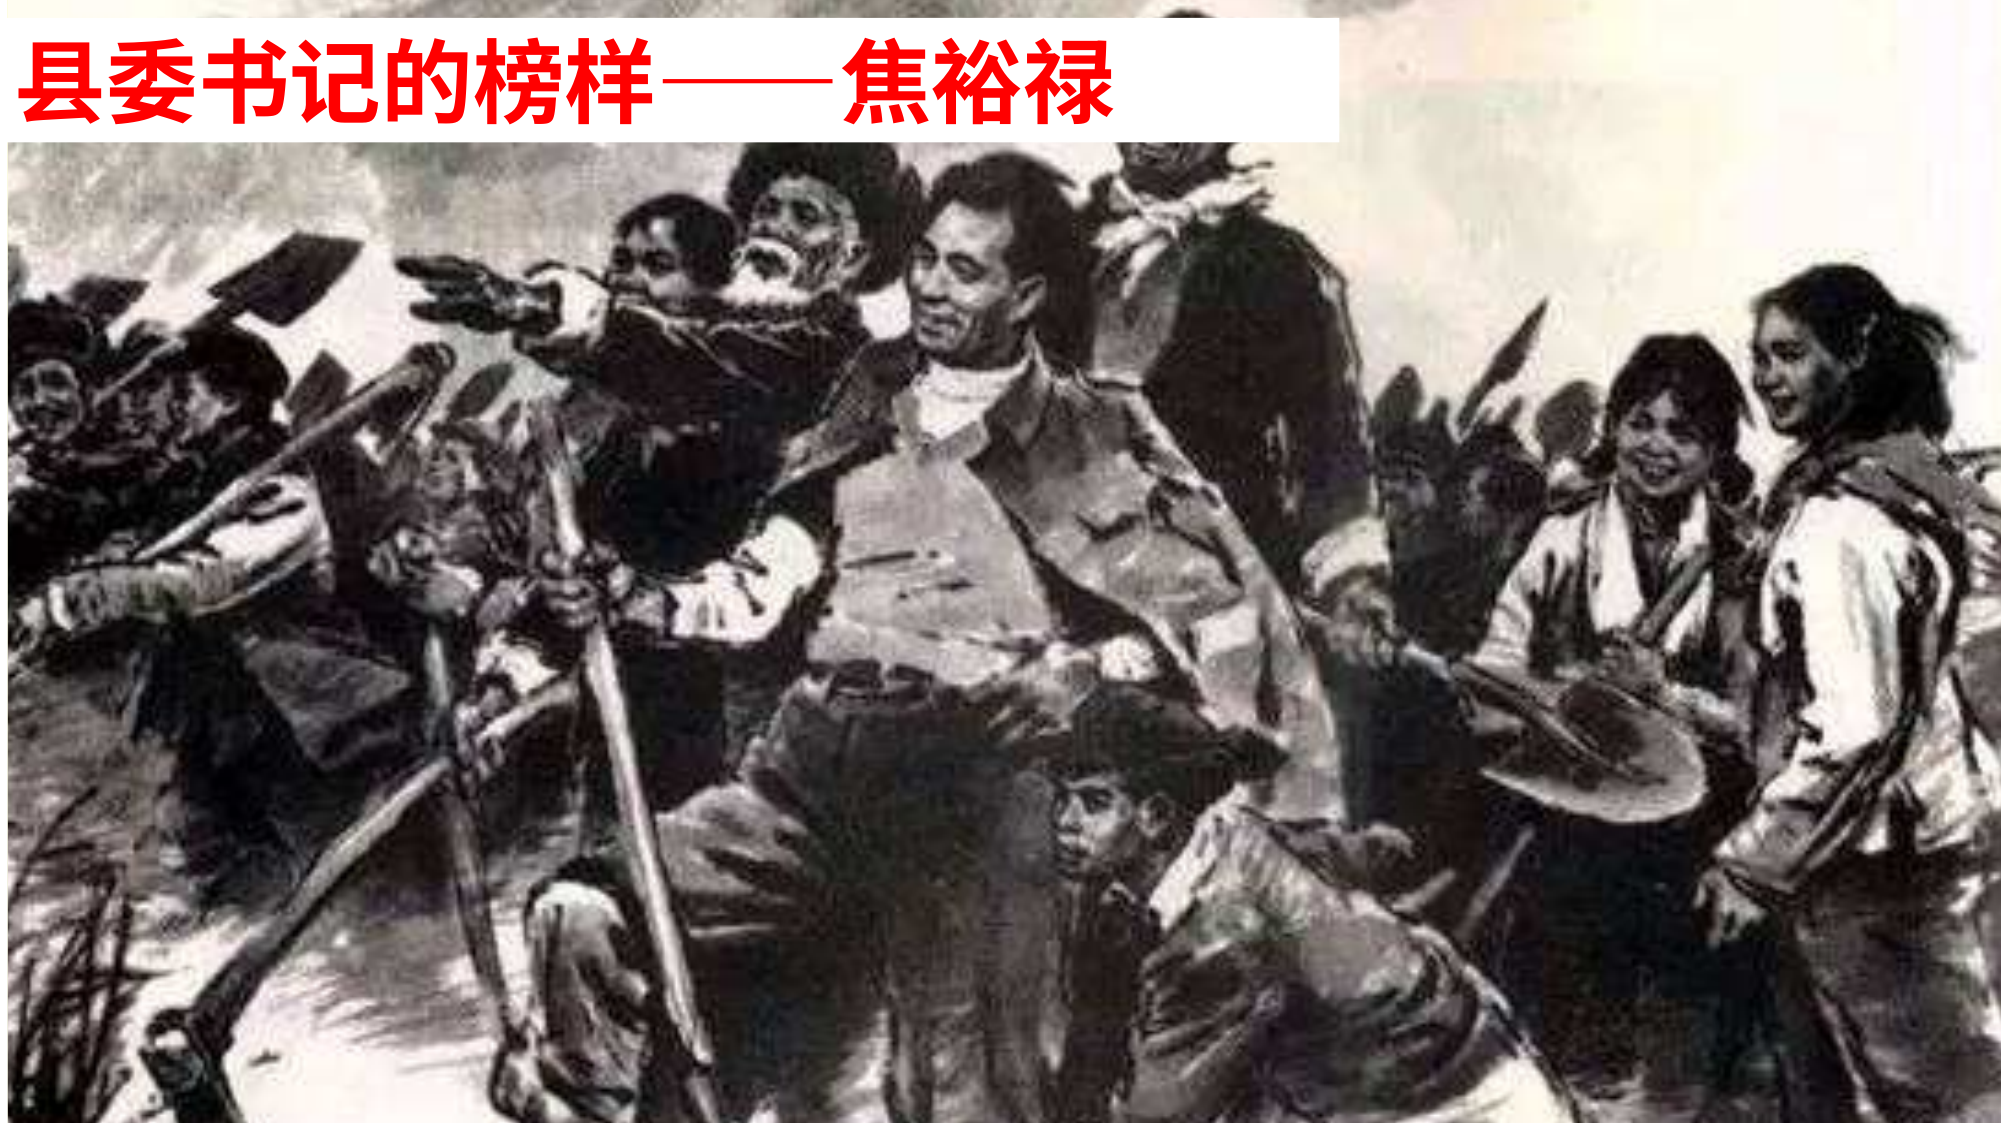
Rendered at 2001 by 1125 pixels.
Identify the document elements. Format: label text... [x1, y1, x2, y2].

text_box 县委书记的榜样——焦裕禄 [0, 17, 7, 143]
picture [7, 0, 2001, 1123]
